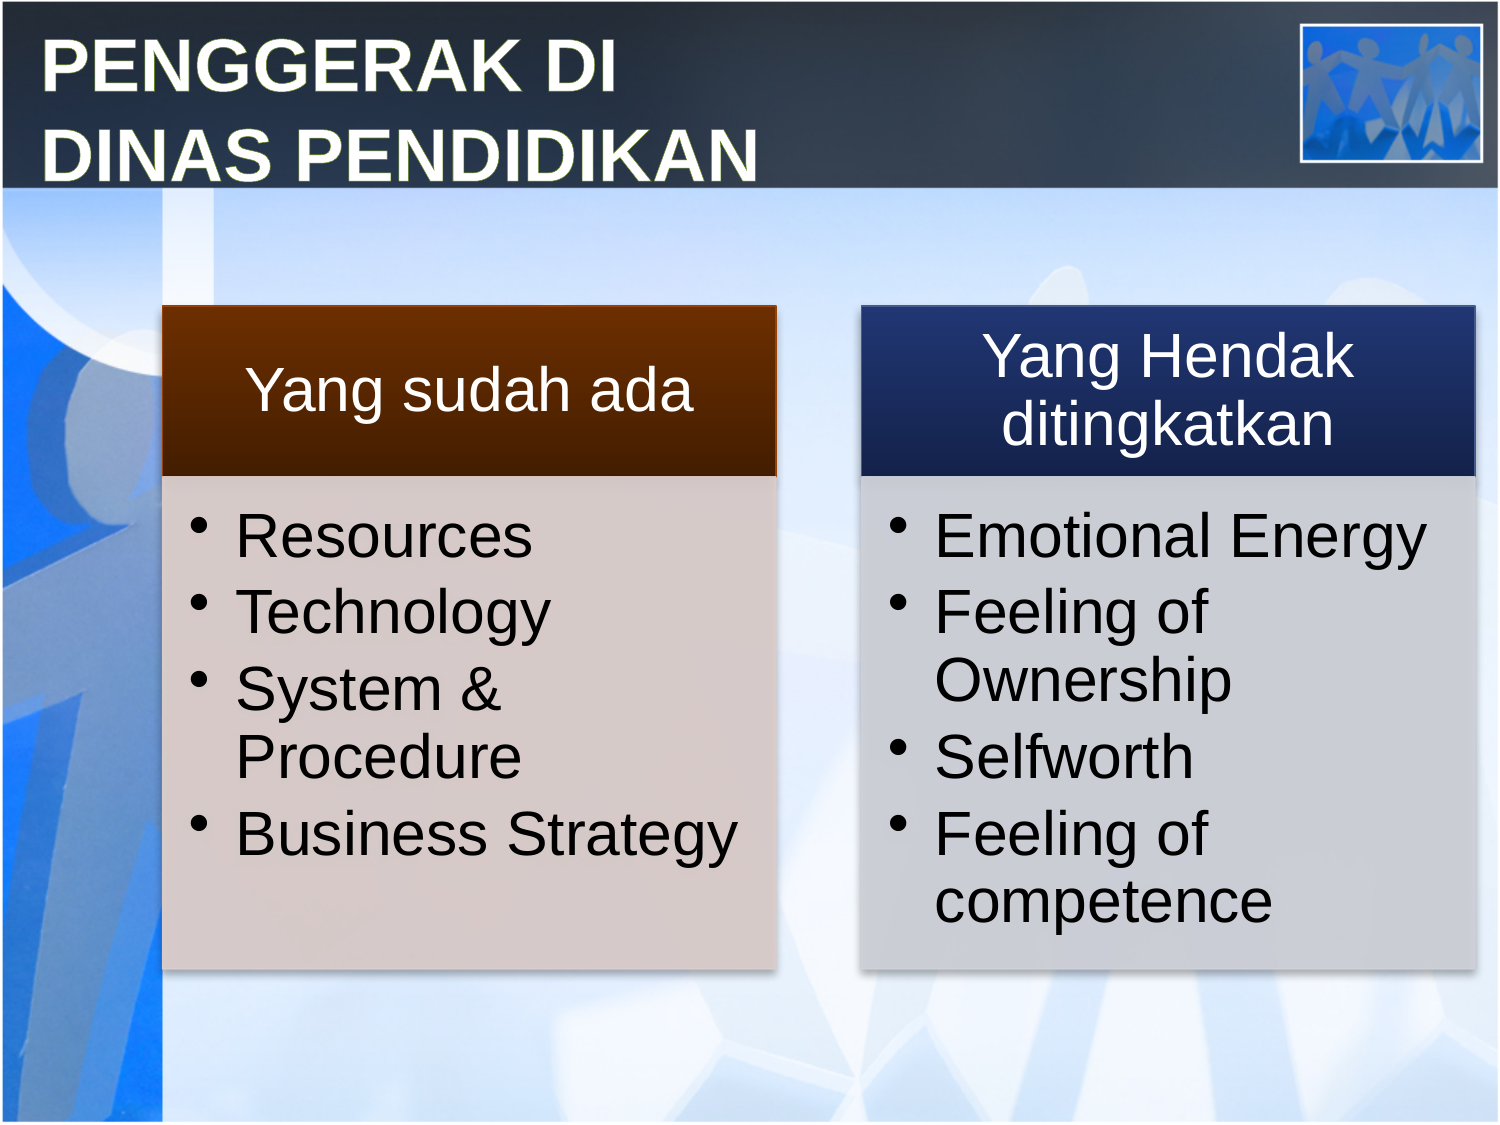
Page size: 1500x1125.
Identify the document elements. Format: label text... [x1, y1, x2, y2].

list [162, 262, 1476, 1013]
picture [0, 0, 1500, 1125]
title PENGGERAK di dinas pendidikan [24, 37, 1476, 176]
